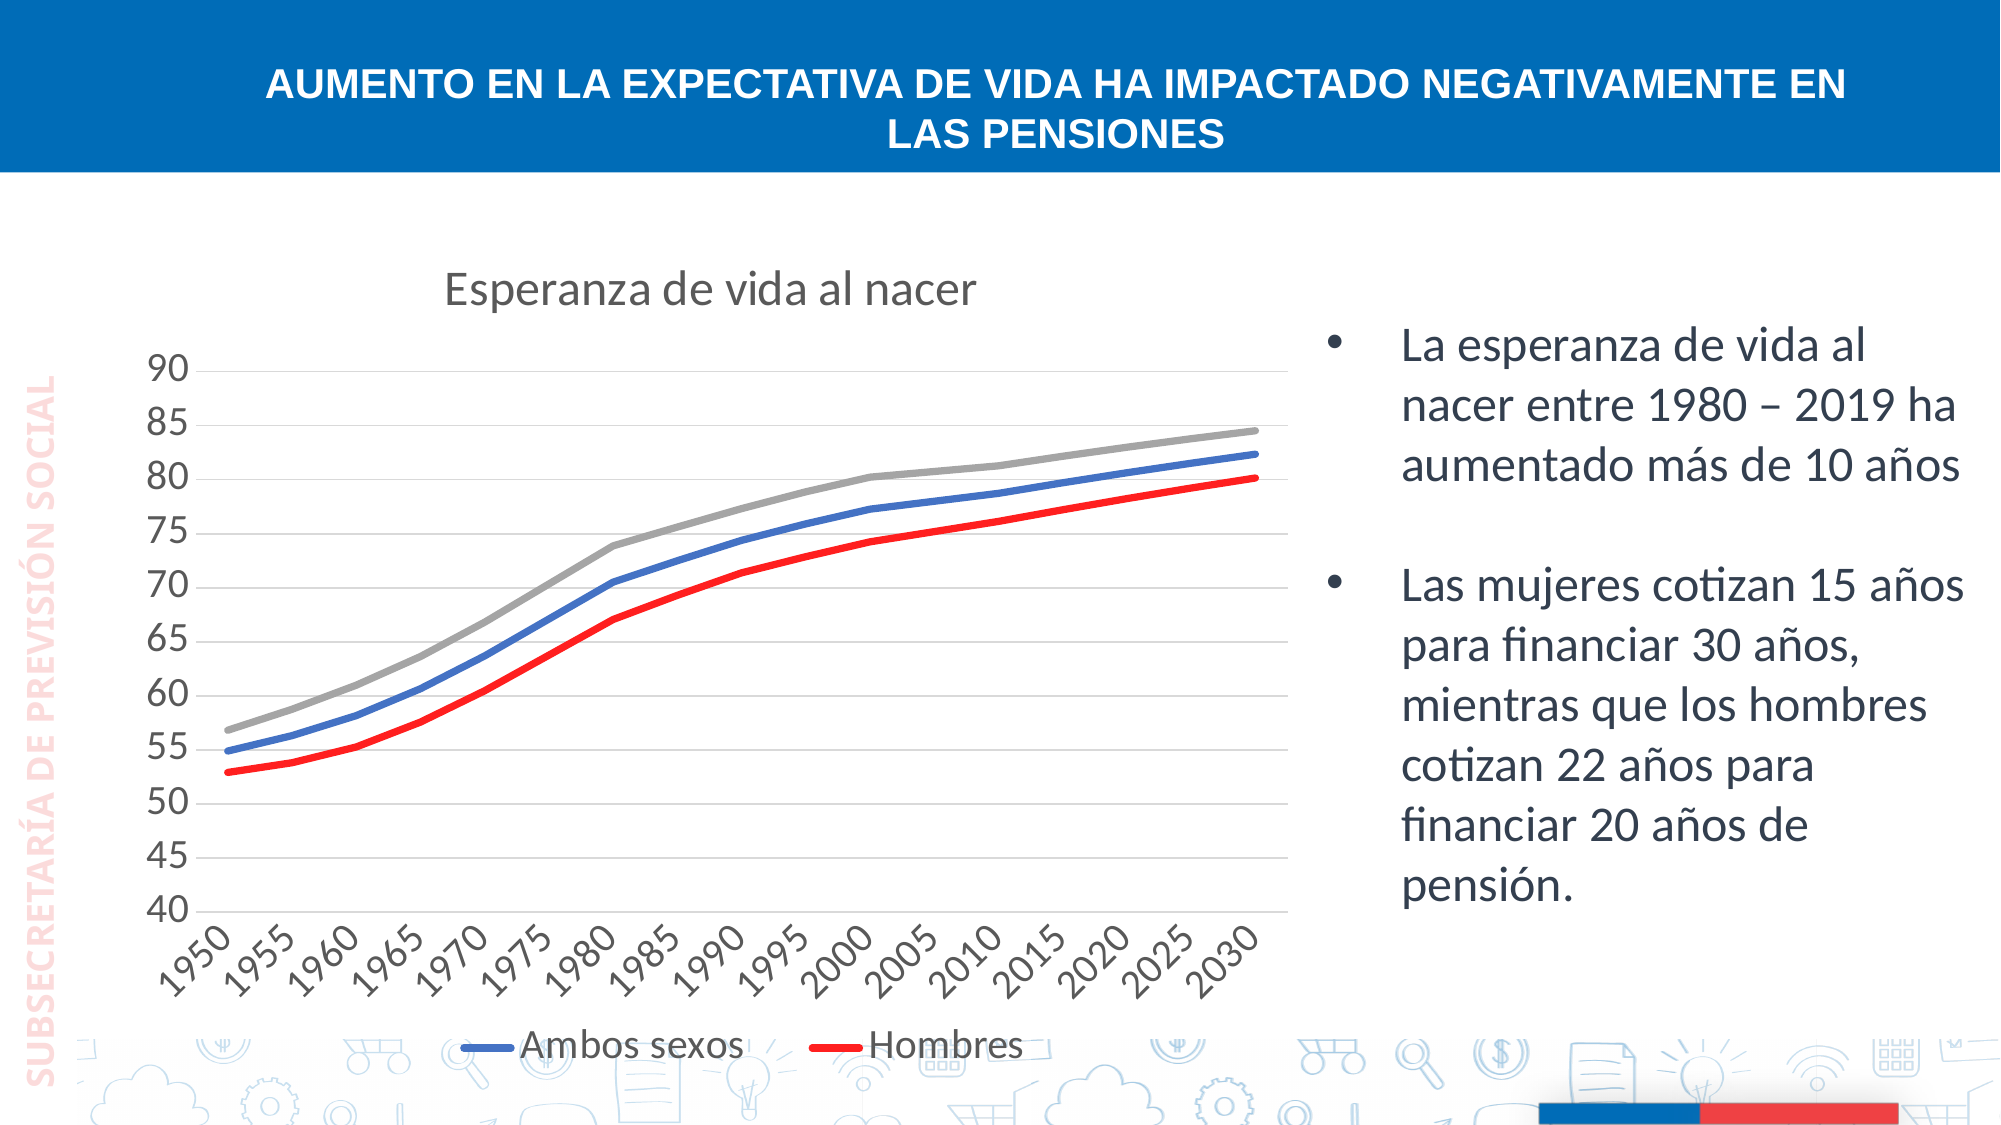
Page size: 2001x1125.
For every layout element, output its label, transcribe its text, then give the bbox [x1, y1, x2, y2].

text_box La esperanza de vida al nacer entre 1980 – 2019 ha aumentado más de 10 años Las mujeres cotizan 15 años para financiar 30 años, mientras que los hombres cotizan 22 años para financiar 20 años de pensión. [1312, 303, 2000, 1009]
text_box [0, 0, 2000, 173]
text_box AUMENTO EN LA EXPECTATIVA DE VIDA HA IMPACTADO NEGATIVAMENTE EN LAS PENSIONES [260, 56, 1852, 207]
picture [77, 1039, 2001, 1125]
chart [122, 227, 1312, 1097]
